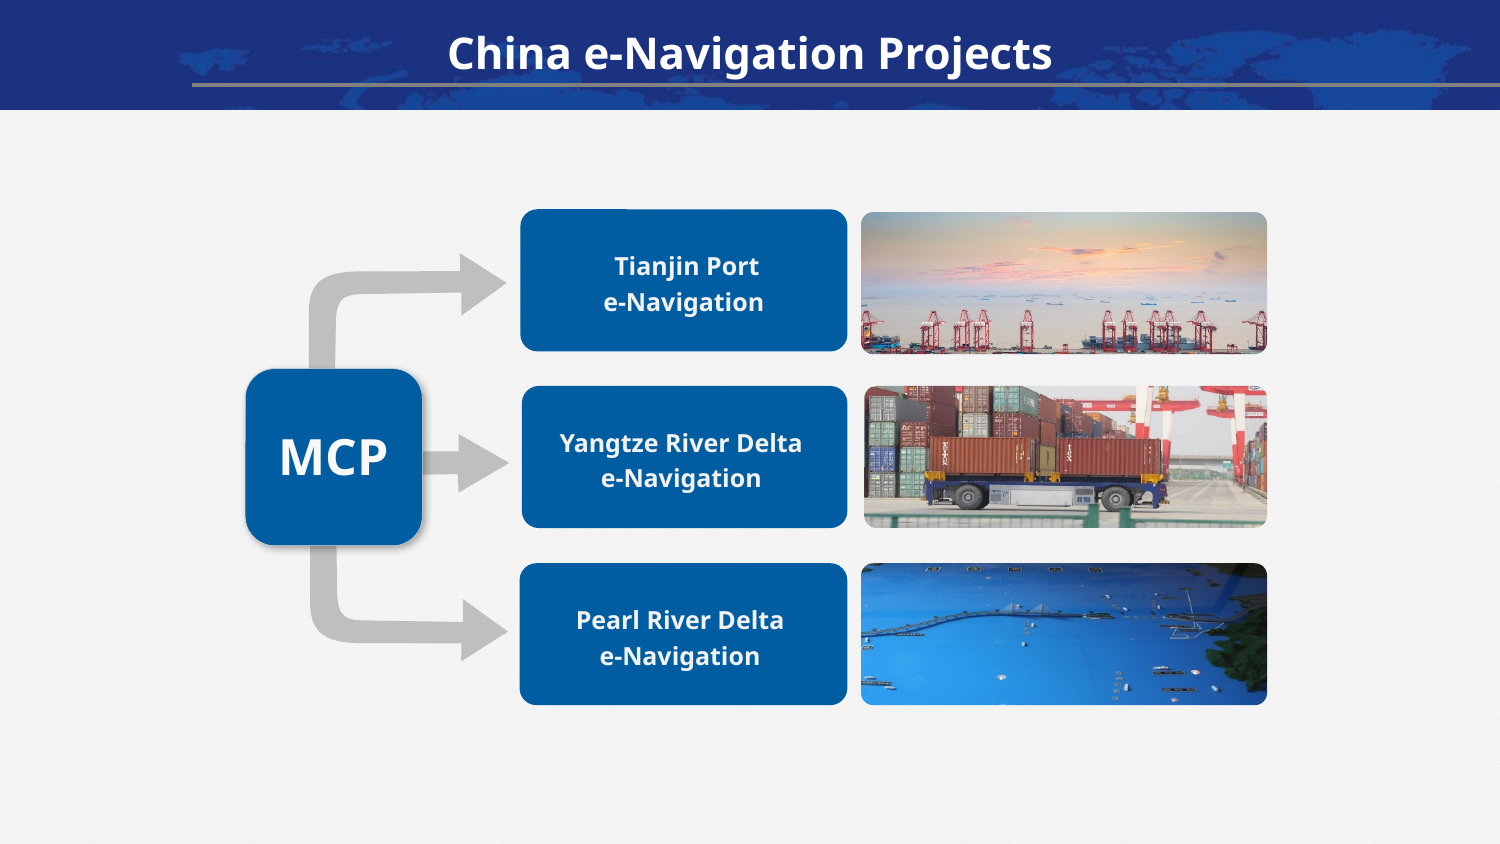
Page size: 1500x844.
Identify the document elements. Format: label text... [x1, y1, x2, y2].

text_box MCP [245, 368, 423, 546]
picture [0, 0, 1500, 110]
text_box Pearl River Delta e-Navigation [519, 563, 848, 706]
text_box [308, 253, 507, 366]
text_box [433, 433, 510, 493]
picture [860, 211, 1268, 355]
text_box China e-Navigation Projects [386, 18, 1114, 86]
text_box [310, 556, 508, 662]
picture [864, 385, 1268, 529]
text_box Tianjin Port e-Navigation [520, 209, 848, 352]
picture [860, 562, 1268, 706]
text_box Yangtze River Delta e-Navigation [521, 385, 848, 529]
